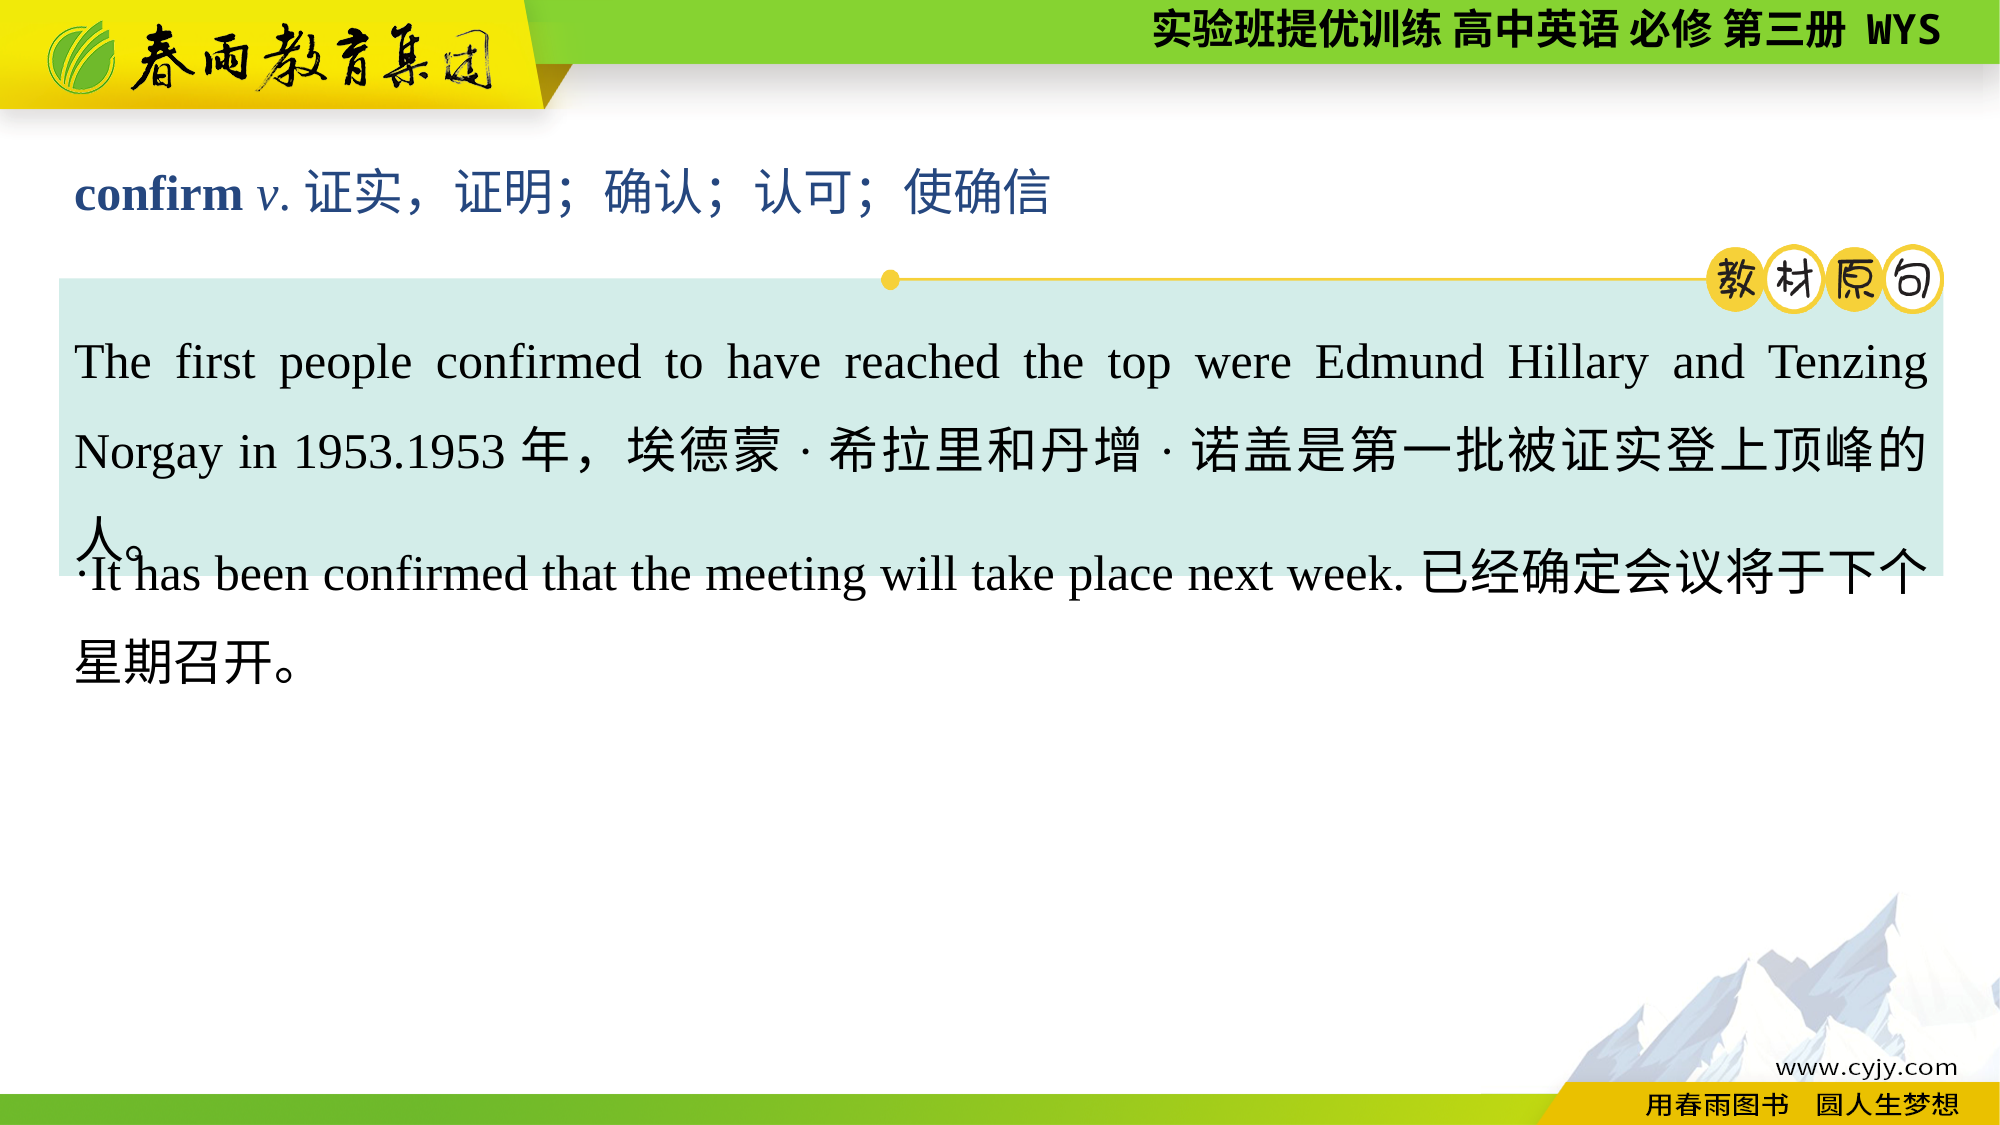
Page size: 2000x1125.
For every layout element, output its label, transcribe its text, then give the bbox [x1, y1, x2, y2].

picture [0, 0, 2000, 1125]
text_box The first people confirmed to have reached the top were Edmund Hillary and Tenzing Norgay in 1953.1953年，埃德蒙·希拉里和丹增·诺盖是第一批被证实登上顶峰的人。 [59, 278, 1944, 503]
text_box ·It has been confirmed that the meeting will take place next week.已经确定会议将于下个星期召开。 [59, 503, 1944, 699]
list confirm v.证实，证明；确认；认可；使确信 [59, 122, 1944, 217]
